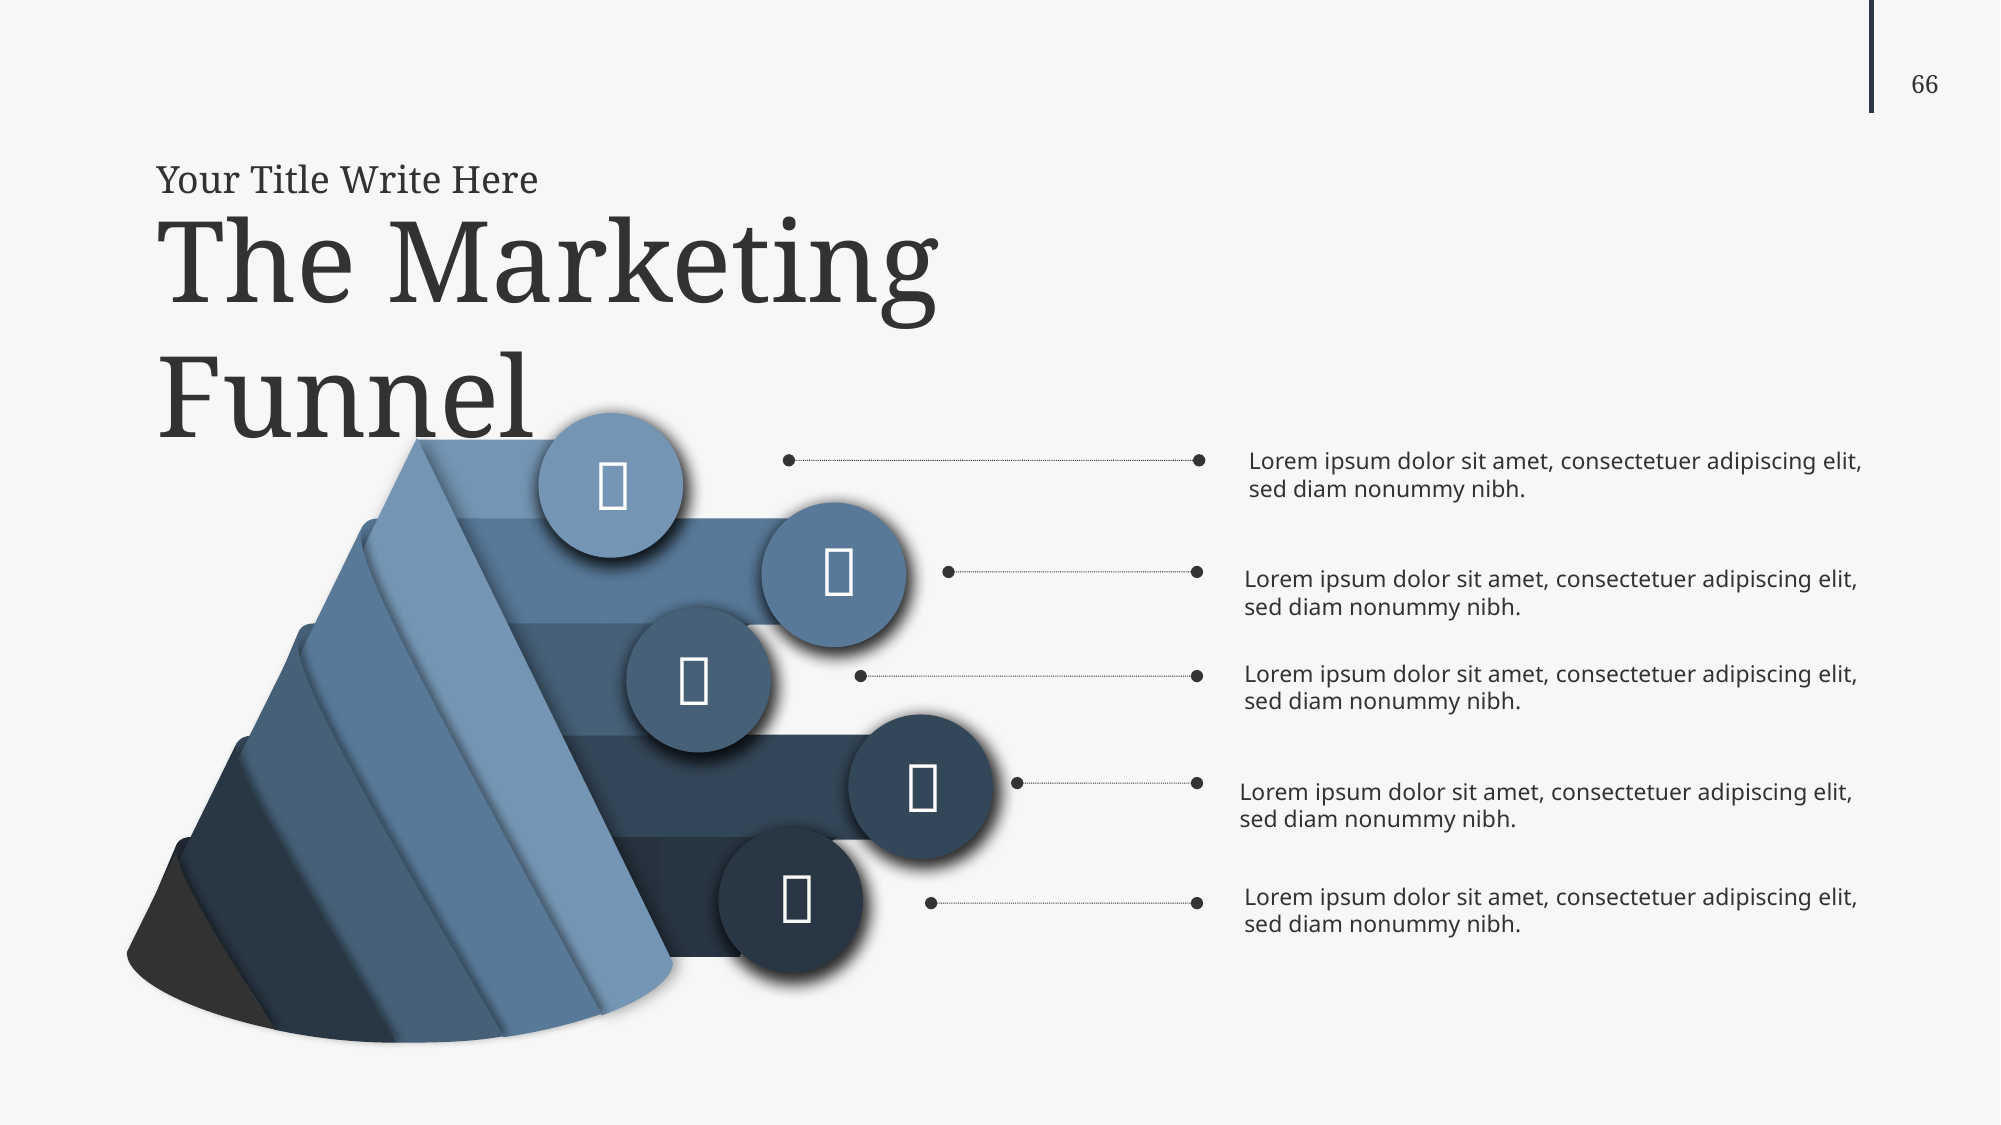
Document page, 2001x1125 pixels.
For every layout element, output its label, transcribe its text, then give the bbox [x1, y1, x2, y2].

text_box The Marketing Funnel [141, 183, 1206, 468]
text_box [126, 412, 1200, 1043]
text_box Your Title Write Here [141, 148, 680, 209]
text_box Lorem ipsum dolor sit amet, consectetuer adipiscing elit, sed diam nonummy nibh. [1229, 557, 1874, 628]
text_box Lorem ipsum dolor sit amet, consectetuer adipiscing elit, sed diam nonummy nibh. [1229, 651, 1874, 722]
text_box Lorem ipsum dolor sit amet, consectetuer adipiscing elit, sed diam nonummy nibh. [1224, 770, 1869, 840]
text_box Lorem ipsum dolor sit amet, consectetuer adipiscing elit, sed diam nonummy nibh. [1229, 874, 1874, 945]
text_box Lorem ipsum dolor sit amet, consectetuer adipiscing elit, sed diam nonummy nibh. [1234, 439, 1879, 510]
